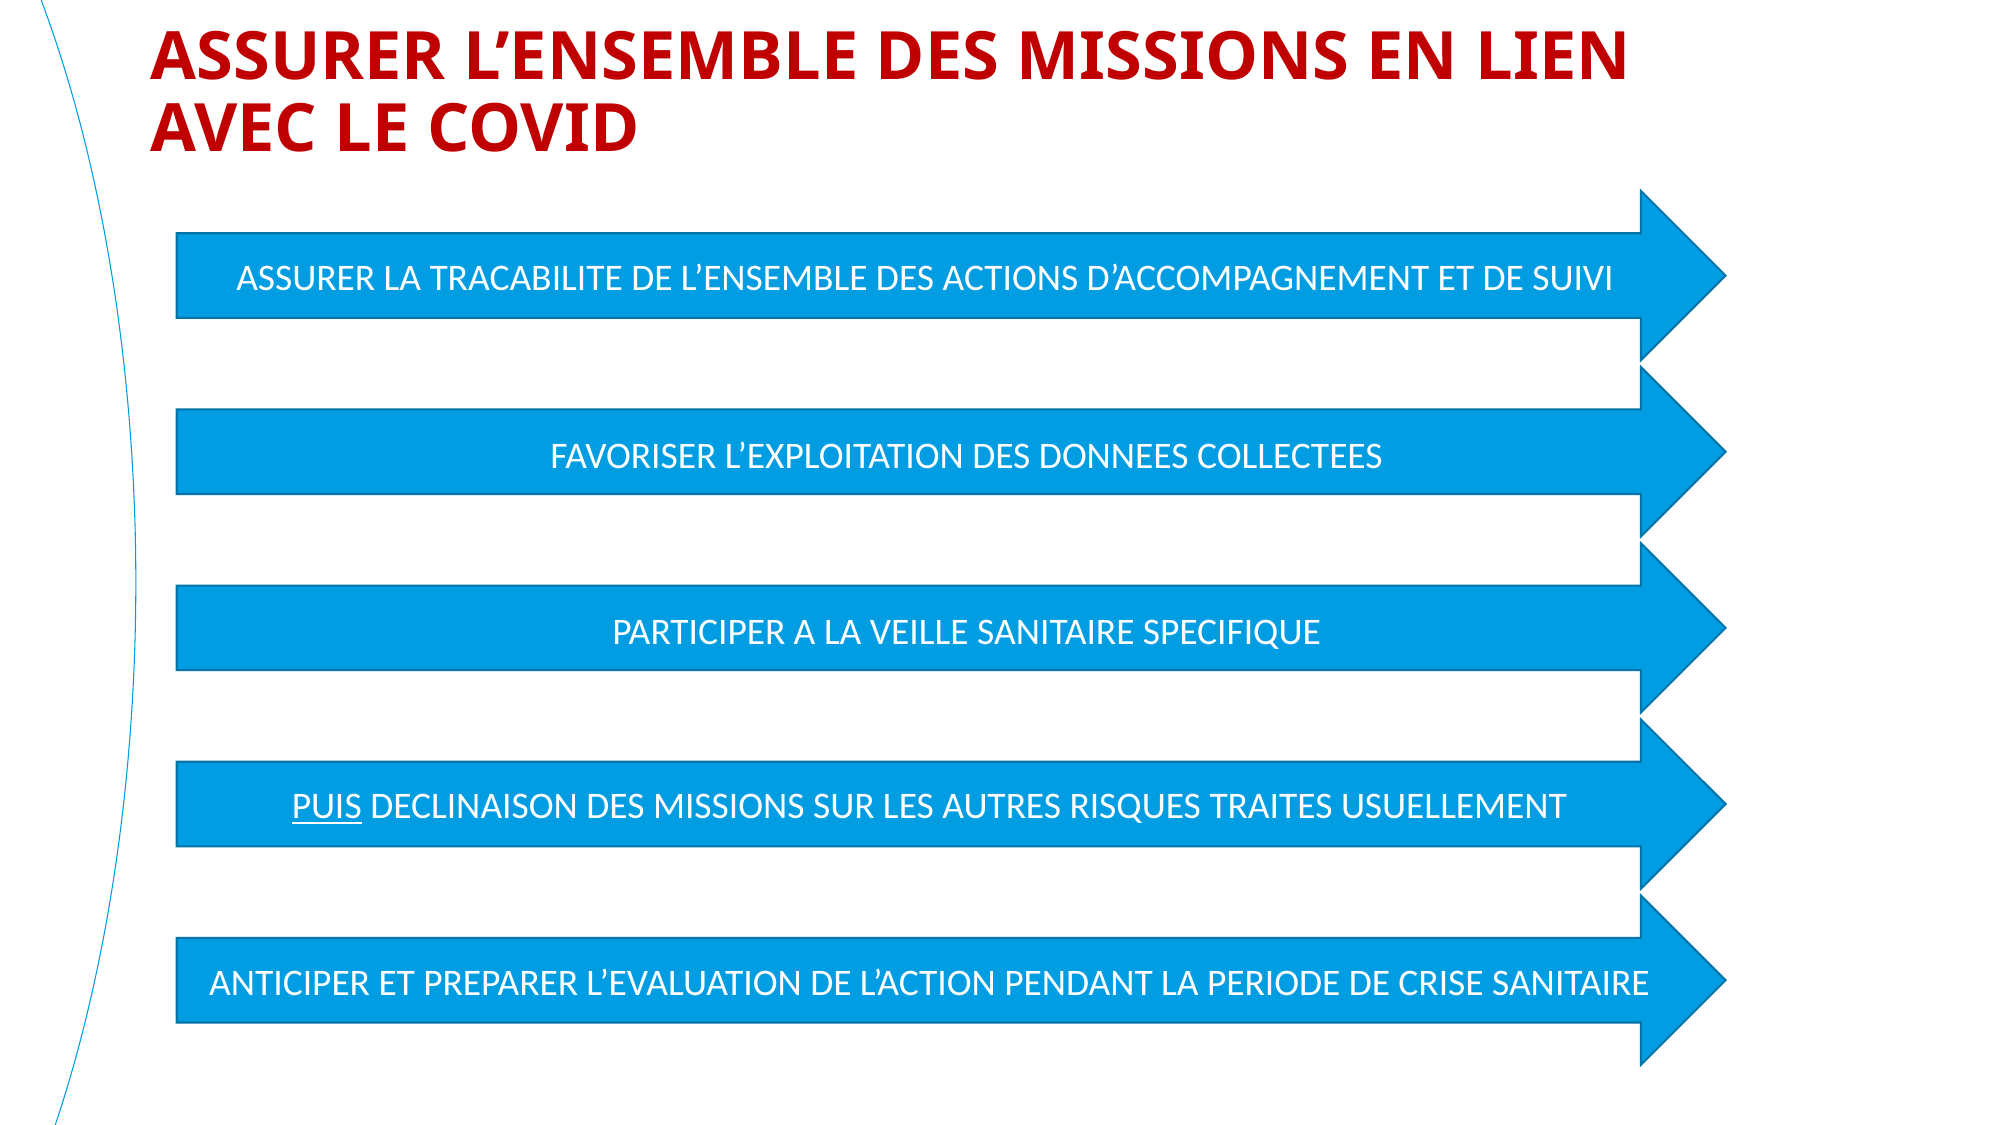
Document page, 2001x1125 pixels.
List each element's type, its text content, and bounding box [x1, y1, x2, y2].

text_box ANTICIPER ET PREPARER L’EVALUATION DE L’ACTION PENDANT LA PERIODE DE CRISE SANITAIRE [175, 893, 1728, 1068]
list ASSURER L’ENSEMBLE DES MISSIONS EN LIEN AVEC LE COVID [135, 14, 1689, 116]
text_box PARTICIPER A LA VEILLE SANITAIRE SPECIFIQUE [175, 540, 1728, 715]
text_box ASSURER LA TRACABILITE DE L’ENSEMBLE DES ACTIONS D’ACCOMPAGNEMENT ET DE SUIVI [175, 188, 1728, 363]
text_box PUIS DECLINAISON DES MISSIONS SUR LES AUTRES RISQUES TRAITES USUELLEMENT [175, 716, 1728, 892]
text_box FAVORISER L’EXPLOITATION DES DONNEES COLLECTEES [175, 364, 1728, 539]
